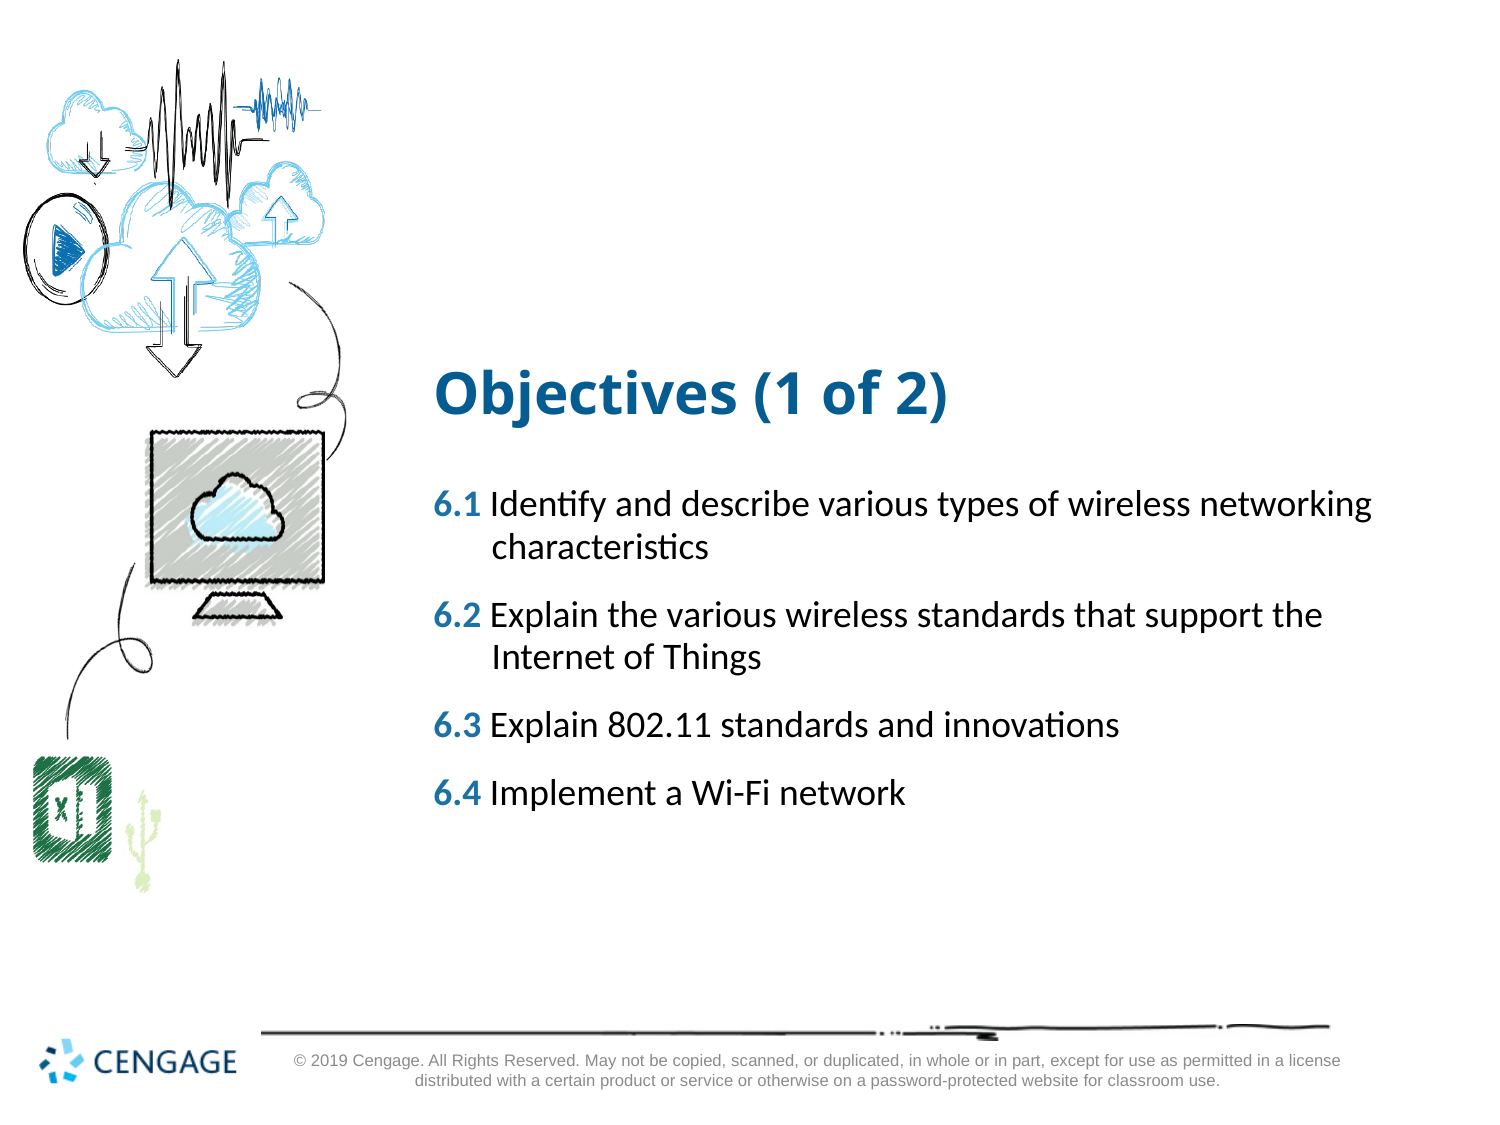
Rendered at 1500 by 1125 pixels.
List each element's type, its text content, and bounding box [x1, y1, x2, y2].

footer © 2019 Cengage. All Rights Reserved. May not be copied, scanned, or duplicated, in whole or in part, except for use as permitted in a license distributed with a certain product or service or otherwise on a password-protected website for classroom use. [262, 1050, 1375, 1091]
picture [19, 1025, 249, 1096]
picture [23, 743, 163, 895]
title Objectives (1 of 2) [433, 365, 1446, 428]
picture [12, 59, 401, 739]
picture [261, 1024, 1331, 1041]
list 6.1 Identify and describe various types of wireless networking characteristics 6.2 Explain the various wireless standards that support the Internet of Things 6.3 Explain 802.11 standards and innovations 6.4 Implement a Wi-Fi network [433, 482, 1446, 818]
